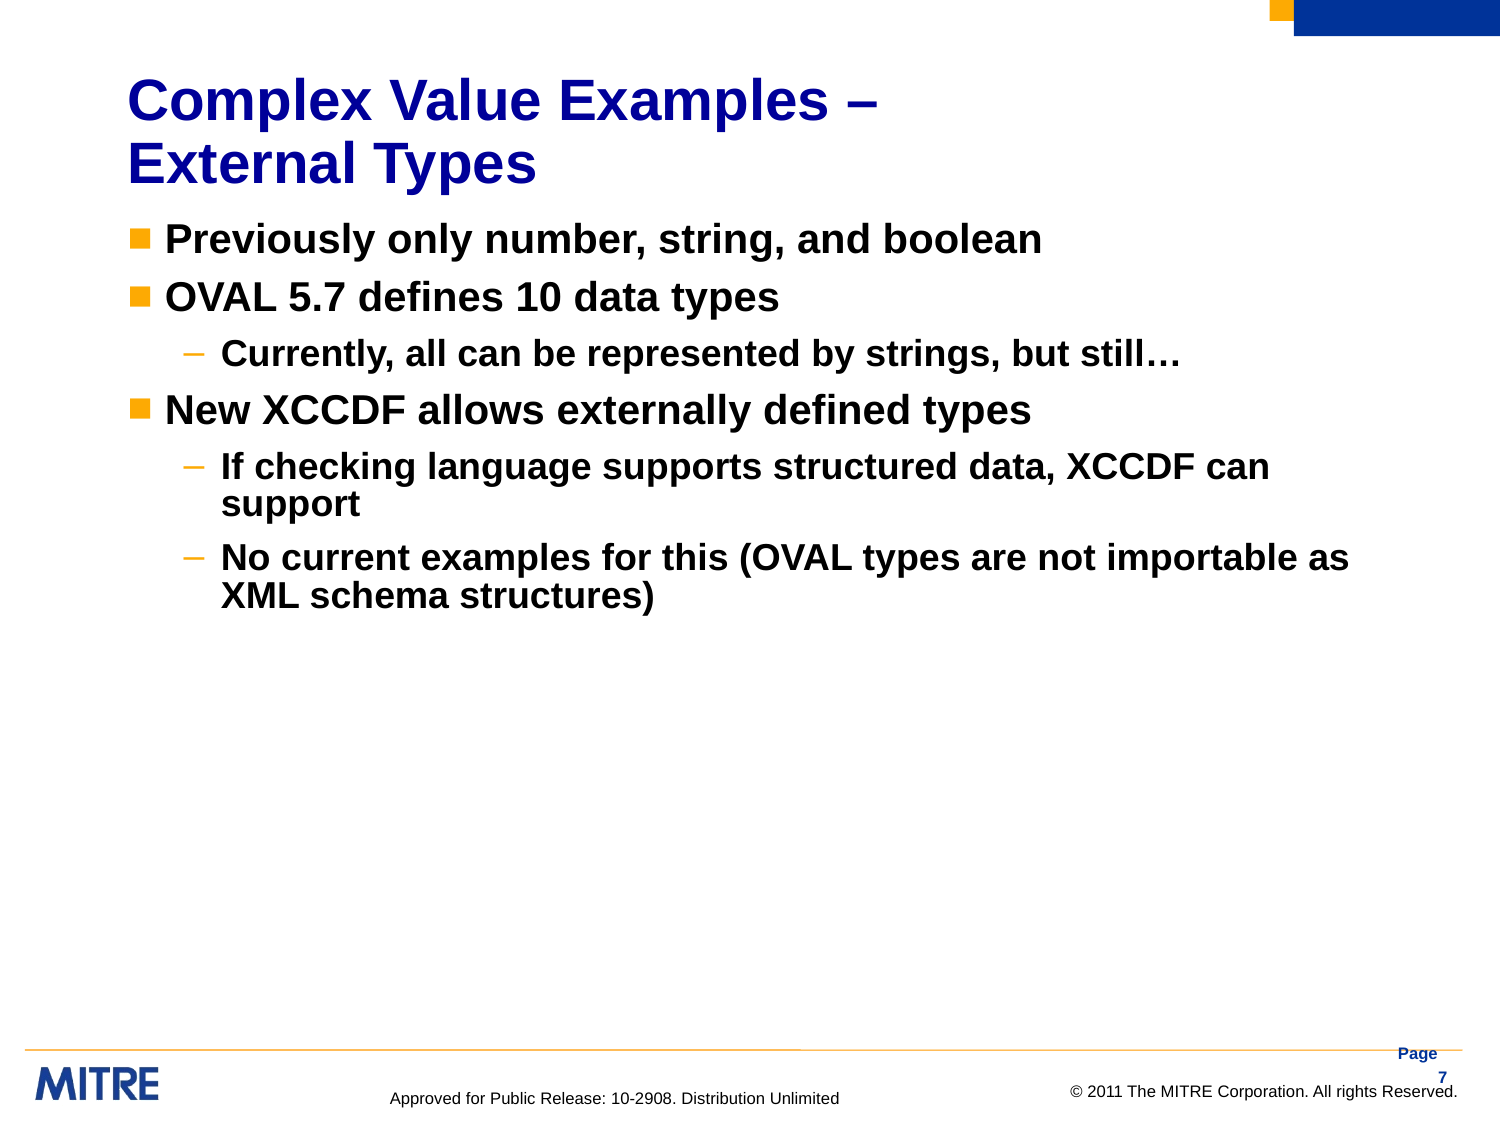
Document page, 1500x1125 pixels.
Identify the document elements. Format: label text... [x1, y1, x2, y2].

title Complex Value Examples – External Types [112, 62, 1288, 151]
slide_number Page 7 [1374, 1049, 1463, 1076]
picture [30, 1064, 163, 1106]
list Previously only number, string, and boolean OVAL 5.7 defines 10 data types Currently, all can be represented by strings, but still… New XCCDF allows externally defined types If checking language supports structured data, XCCDF can support No current examples for this (OVAL types are not importable as XML schema structures) [112, 212, 1376, 1002]
